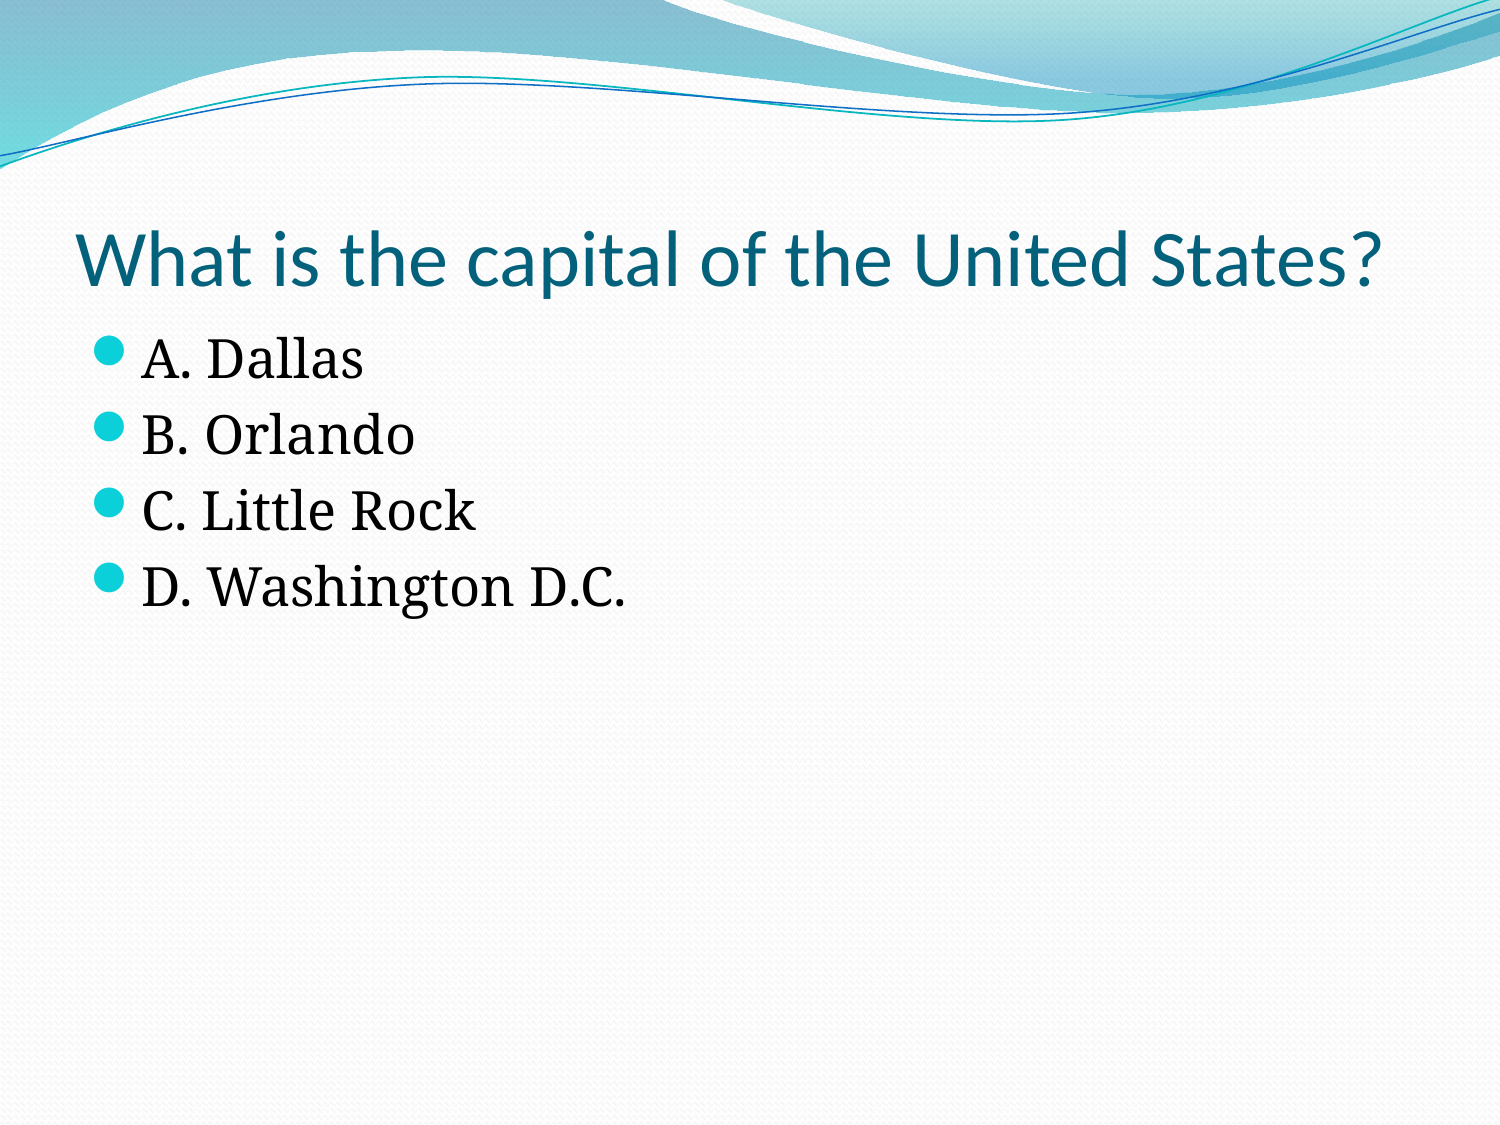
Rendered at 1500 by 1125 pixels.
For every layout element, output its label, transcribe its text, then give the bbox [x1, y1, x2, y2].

title What is the capital of the United States? [75, 115, 1425, 303]
list A. Dallas B. Orlando C. Little Rock D. Washington D.C. [75, 317, 1425, 1038]
